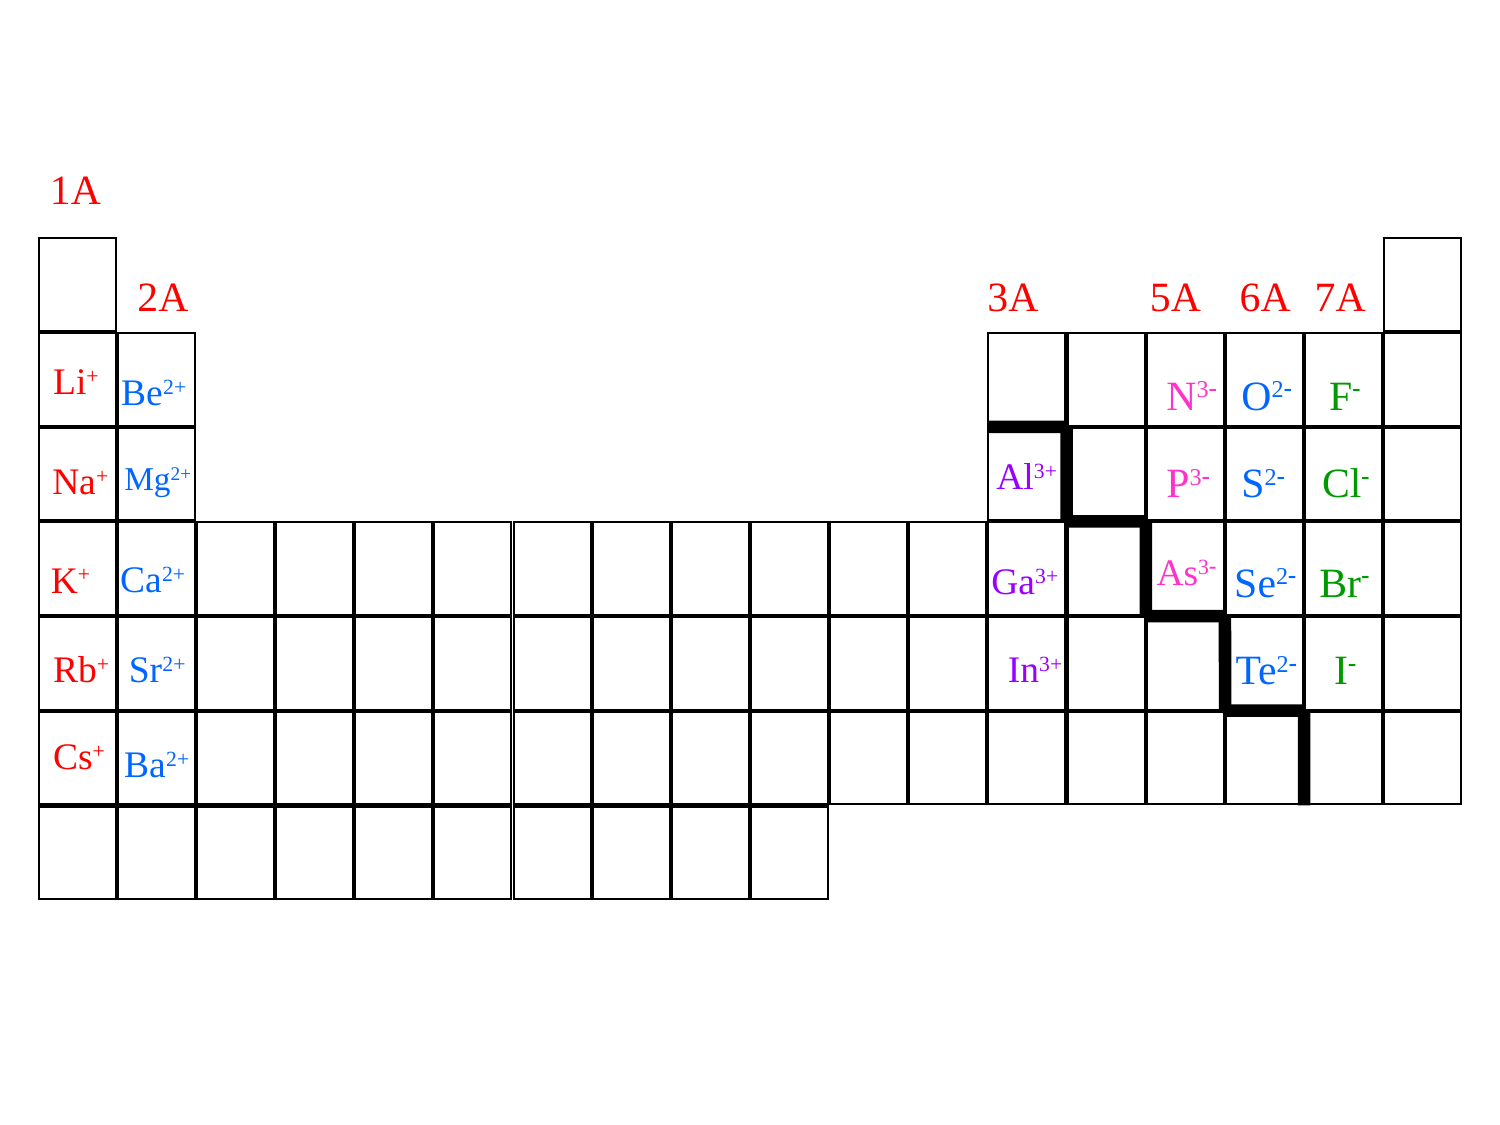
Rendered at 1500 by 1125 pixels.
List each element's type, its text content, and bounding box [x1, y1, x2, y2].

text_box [38, 238, 1462, 900]
text_box 1A [34, 155, 116, 220]
